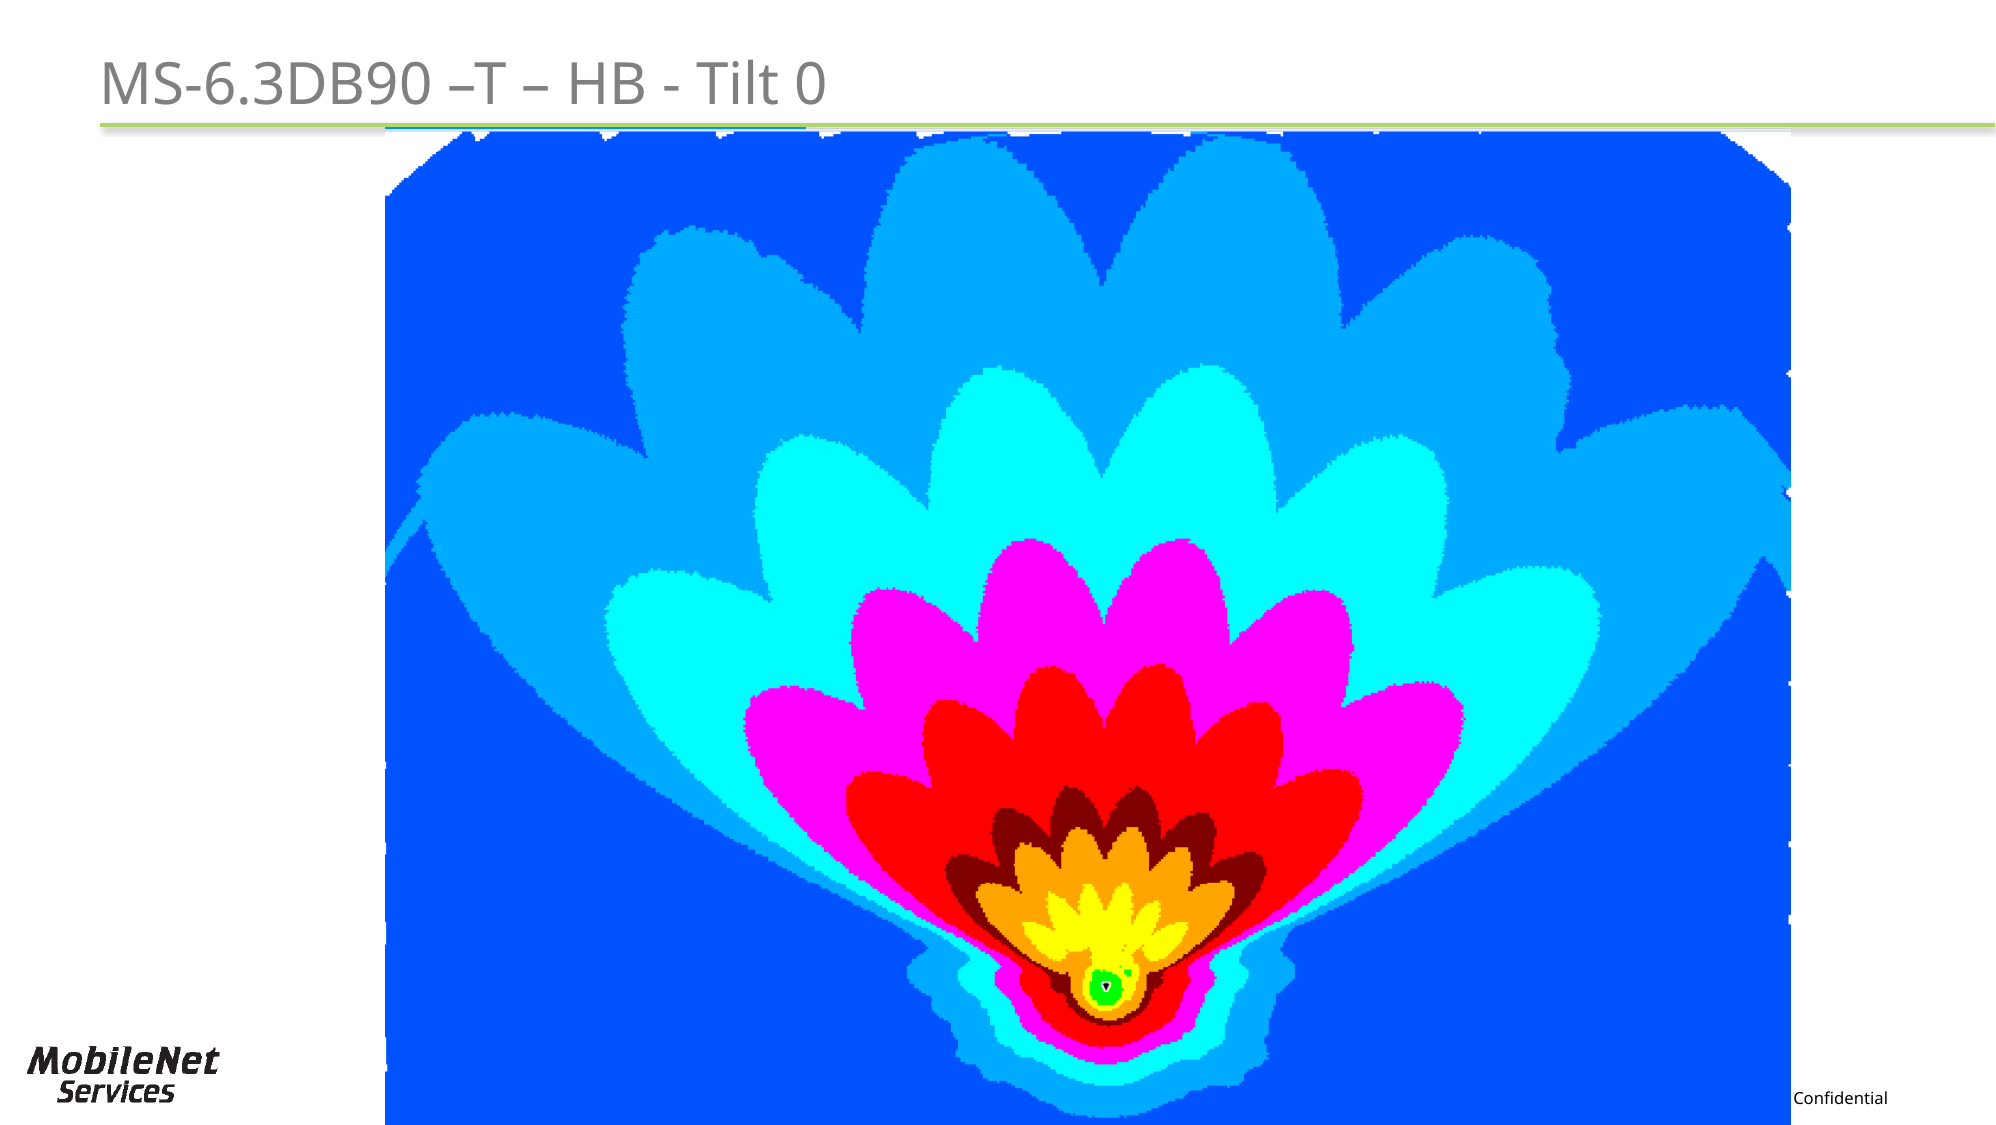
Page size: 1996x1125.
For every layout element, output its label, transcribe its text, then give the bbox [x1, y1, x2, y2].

picture [384, 520, 1791, 1125]
picture [384, 127, 1791, 551]
title MS-6.3DB90 –T – HB - Tilt 0 [85, 0, 1881, 175]
picture [1782, 488, 1791, 501]
picture [19, 1037, 226, 1113]
picture [605, 366, 1599, 1085]
